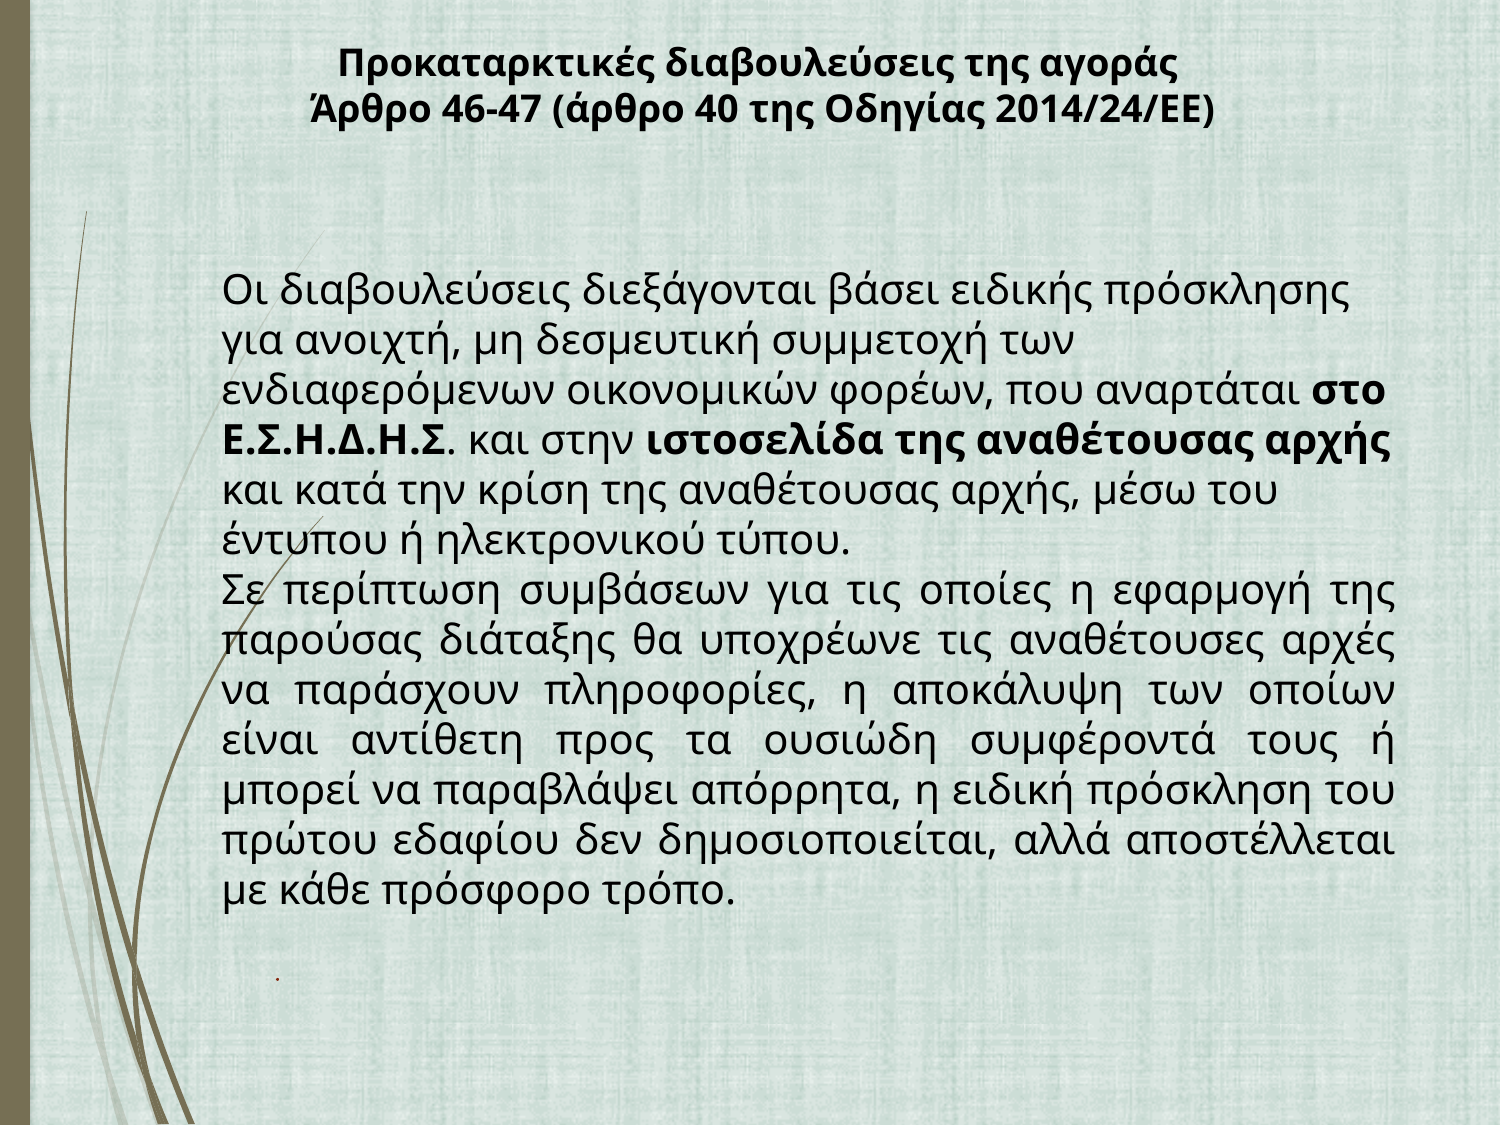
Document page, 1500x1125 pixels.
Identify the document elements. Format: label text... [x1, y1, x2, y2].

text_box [272, 299, 1353, 984]
text_box Οι διαβουλεύσεις διεξάγονται βάσει ειδικής πρόσκλησης για ανοιχτή, μη δεσμευτική συμμετοχή των ενδιαφερόμενων οικονομικών φορέων, που αναρτάται στο Ε.Σ.Η.Δ.Η.Σ. και στην ιστοσελίδα της αναθέτουσας αρχής και κατά την κρίση της αναθέτουσας αρχής, μέσω του έντυπου ή ηλεκτρονικού τύπου. Σε περίπτωση συμβάσεων για τις οποίες η εφαρμογή της παρούσας διάταξης θα υποχρέωνε τις αναθέτουσες αρχές να παράσχουν πληροφορίες, η αποκάλυψη των οποίων είναι αντίθετη προς τα ουσιώδη συμφέροντά τους ή μπορεί να παραβλάψει απόρρητα, η ειδική πρόσκληση του πρώτου εδαφίου δεν δημοσιοποιείται, αλλά αποστέλλεται με κάθε πρόσφορο τρόπο. [206, 255, 1411, 971]
title Προκαταρκτικές διαβουλεύσεις της αγοράς Άρθρο 46-47 (άρθρο 40 της Οδηγίας 2014/24/ΕΕ) [76, 30, 1450, 185]
